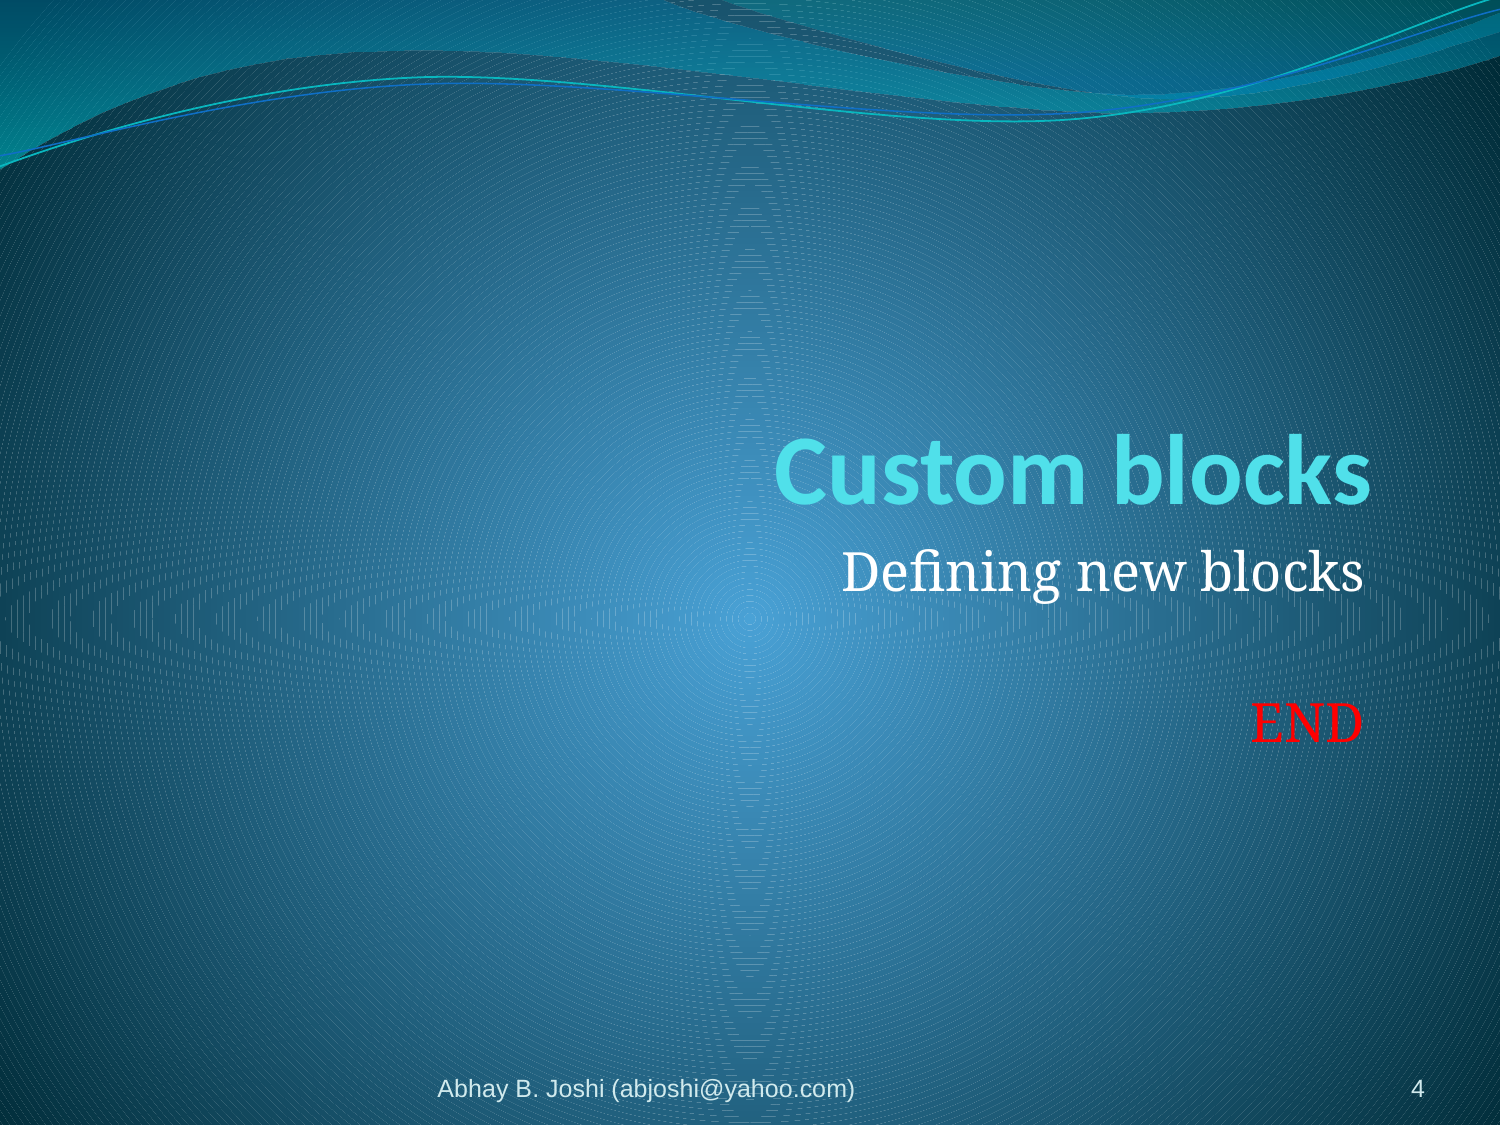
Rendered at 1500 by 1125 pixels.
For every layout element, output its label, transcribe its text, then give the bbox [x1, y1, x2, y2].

footer Abhay B. Joshi (abjoshi@yahoo.com) [437, 1042, 988, 1103]
slide_number 4 [1299, 1042, 1425, 1103]
title Custom blocks [87, 224, 1376, 525]
subtitle Defining new blocks END [87, 529, 1376, 818]
